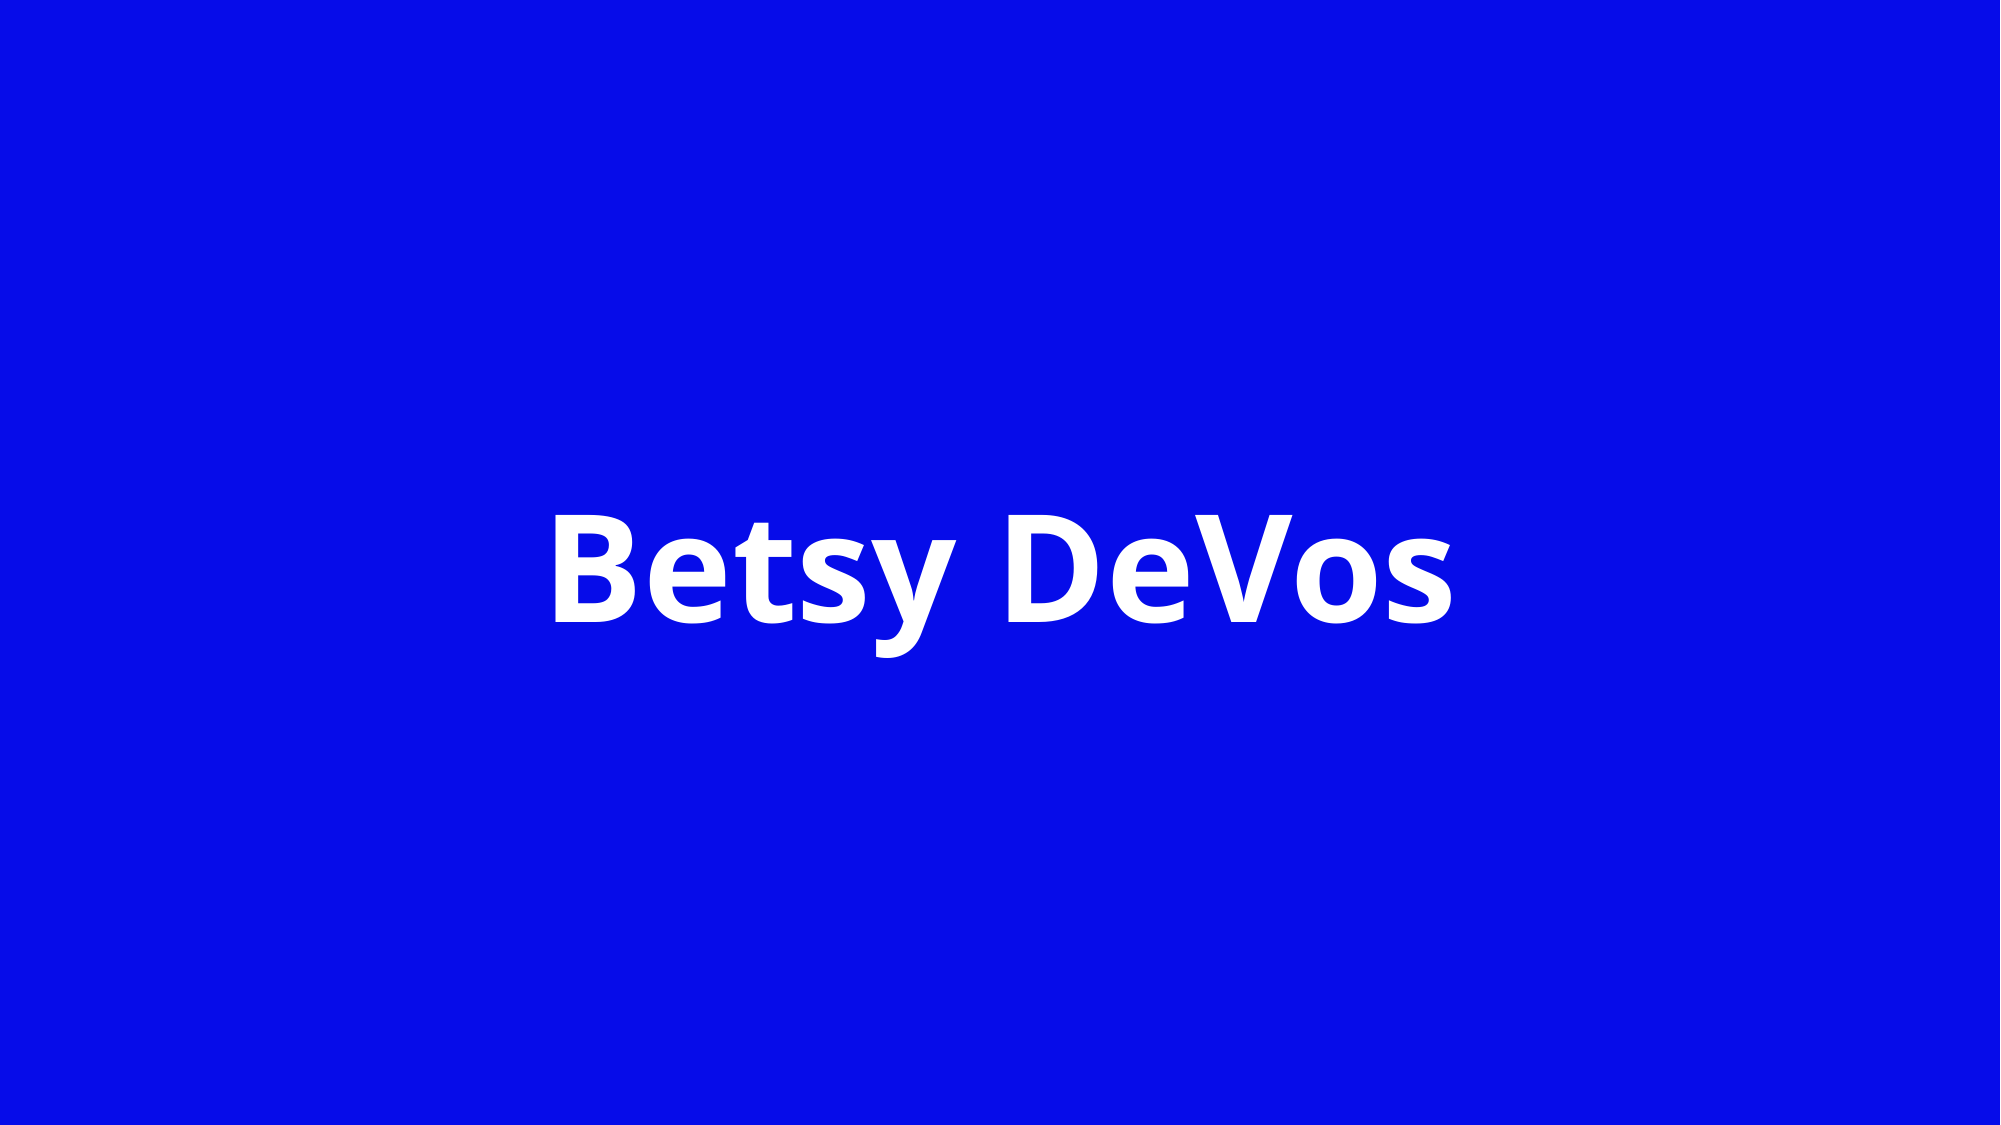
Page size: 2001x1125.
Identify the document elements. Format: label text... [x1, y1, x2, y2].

text_box Betsy DeVos [0, 0, 2000, 1125]
